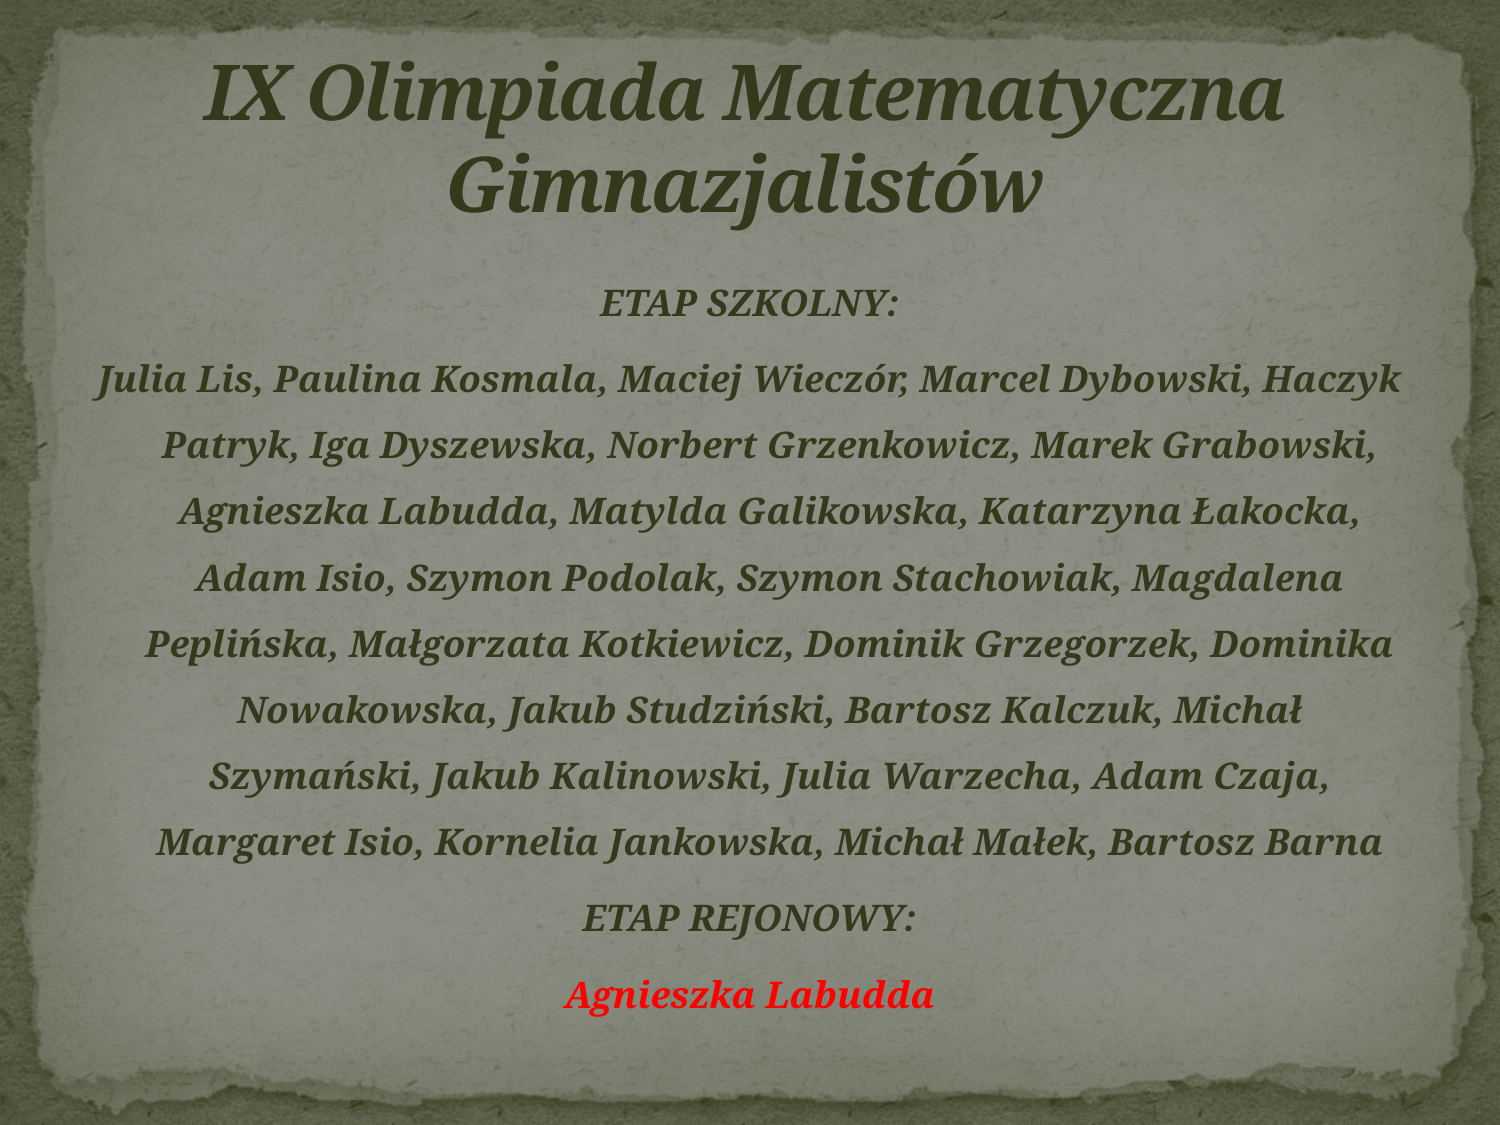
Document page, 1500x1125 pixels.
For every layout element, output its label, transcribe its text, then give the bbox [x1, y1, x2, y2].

title IX Olimpiada Matematyczna Gimnazjalistów [70, 35, 1421, 236]
list ETAP SZKOLNY: Julia Lis, Paulina Kosmala, Maciej Wieczór, Marcel Dybowski, Haczyk Patryk, Iga Dyszewska, Norbert Grzenkowicz, Marek Grabowski, Agnieszka Labudda, Matylda Galikowska, Katarzyna Łakocka, Adam Isio, Szymon Podolak, Szymon Stachowiak, Magdalena Peplińska, Małgorzata Kotkiewicz, Dominik Grzegorzek, Dominika Nowakowska, Jakub Studziński, Bartosz Kalczuk, Michał Szymański, Jakub Kalinowski, Julia Warzecha, Adam Czaja, Margaret Isio, Kornelia Jankowska, Michał Małek, Bartosz Barna ETAP REJONOWY: Agnieszka Labudda [75, 249, 1425, 1079]
